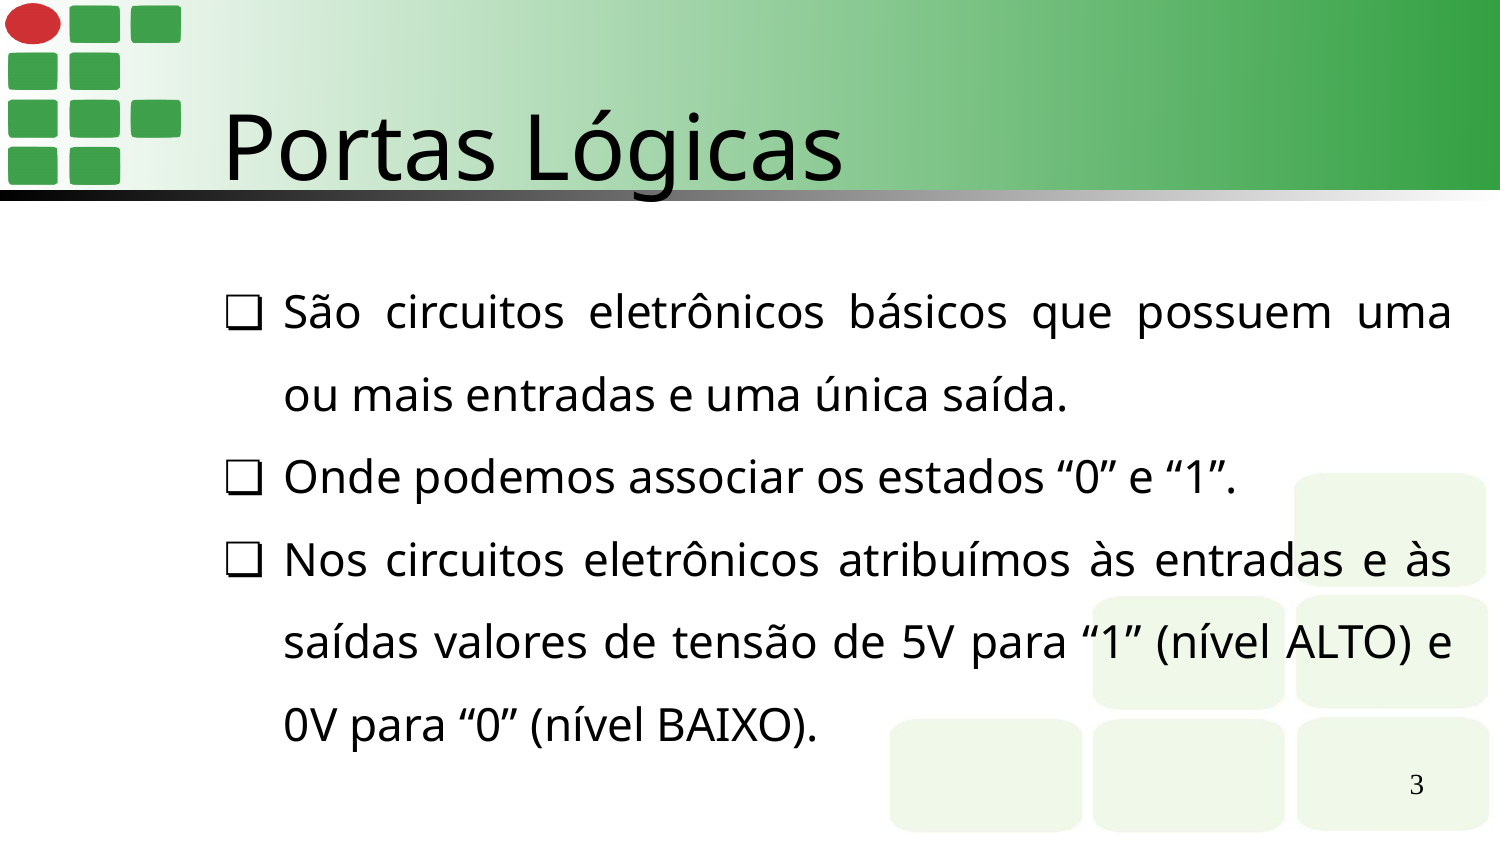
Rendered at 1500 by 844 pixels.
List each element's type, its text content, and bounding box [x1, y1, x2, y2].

text_box São circuitos eletrônicos básicos que possuem uma ou mais entradas e uma única saída. Onde podemos associar os estados “0” e “1”. Nos circuitos eletrônicos atribuímos às entradas e às saídas valores de tensão de 5V para “1” (nível ALTO) e 0V para “0” (nível BAIXO). [193, 248, 1469, 769]
picture [803, 441, 1495, 835]
picture [5, 3, 181, 185]
slide_number ‹#› [1075, 768, 1425, 827]
text_box Portas Lógicas [206, 26, 1468, 207]
